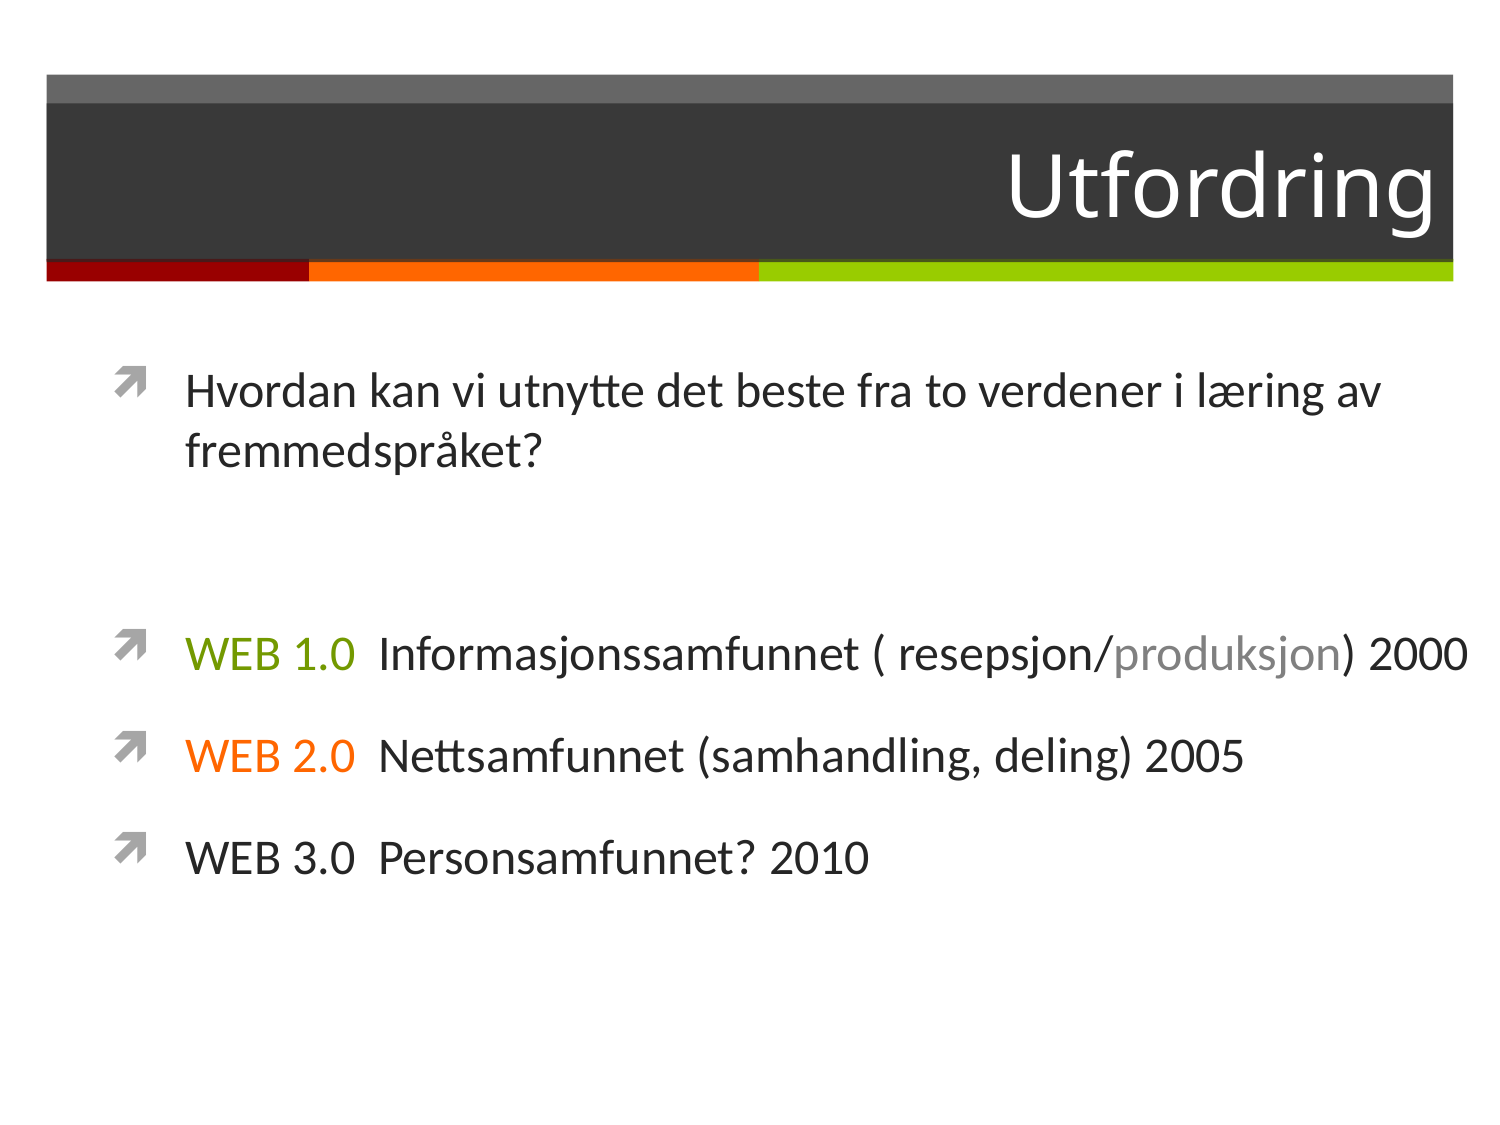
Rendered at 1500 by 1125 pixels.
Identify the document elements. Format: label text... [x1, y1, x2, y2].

list Hvordan kan vi utnytte det beste fra to verdener i læring av fremmedspråket? WEB 1.0 Informasjonssamfunnet ( resepsjon/produksjon) 2000 WEB 2.0 Nettsamfunnet (samhandling, deling) 2005 WEB 3.0 Personsamfunnet? 2010 [95, 350, 1500, 1005]
title Utfordring [46, 103, 1454, 263]
